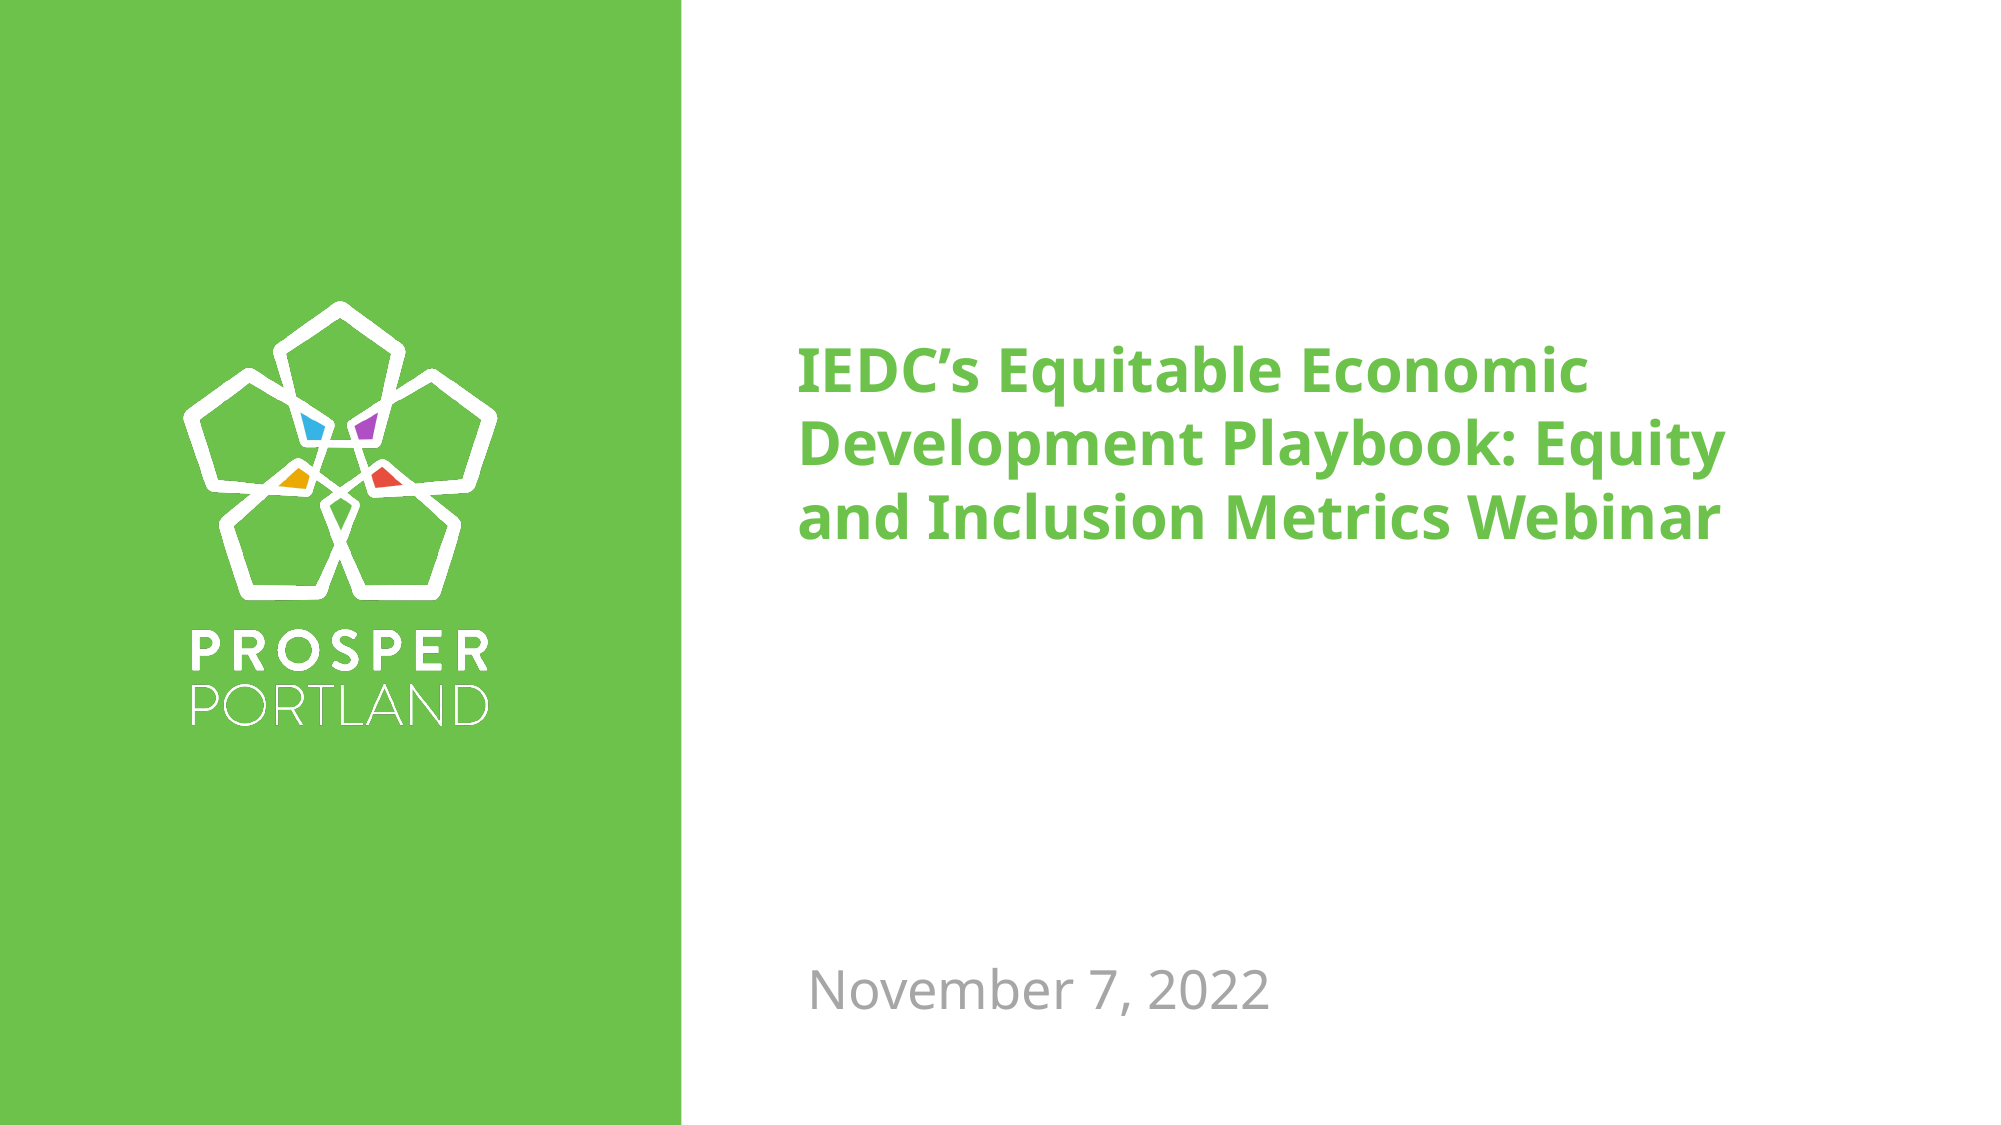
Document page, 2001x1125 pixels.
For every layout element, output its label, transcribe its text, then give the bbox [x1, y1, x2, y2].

title IEDC’s Equitable Economic Development Playbook: Equity and Inclusion Metrics Webinar [782, 320, 1850, 562]
picture [179, 301, 502, 741]
text_box November 7, 2022 [792, 947, 1668, 1029]
